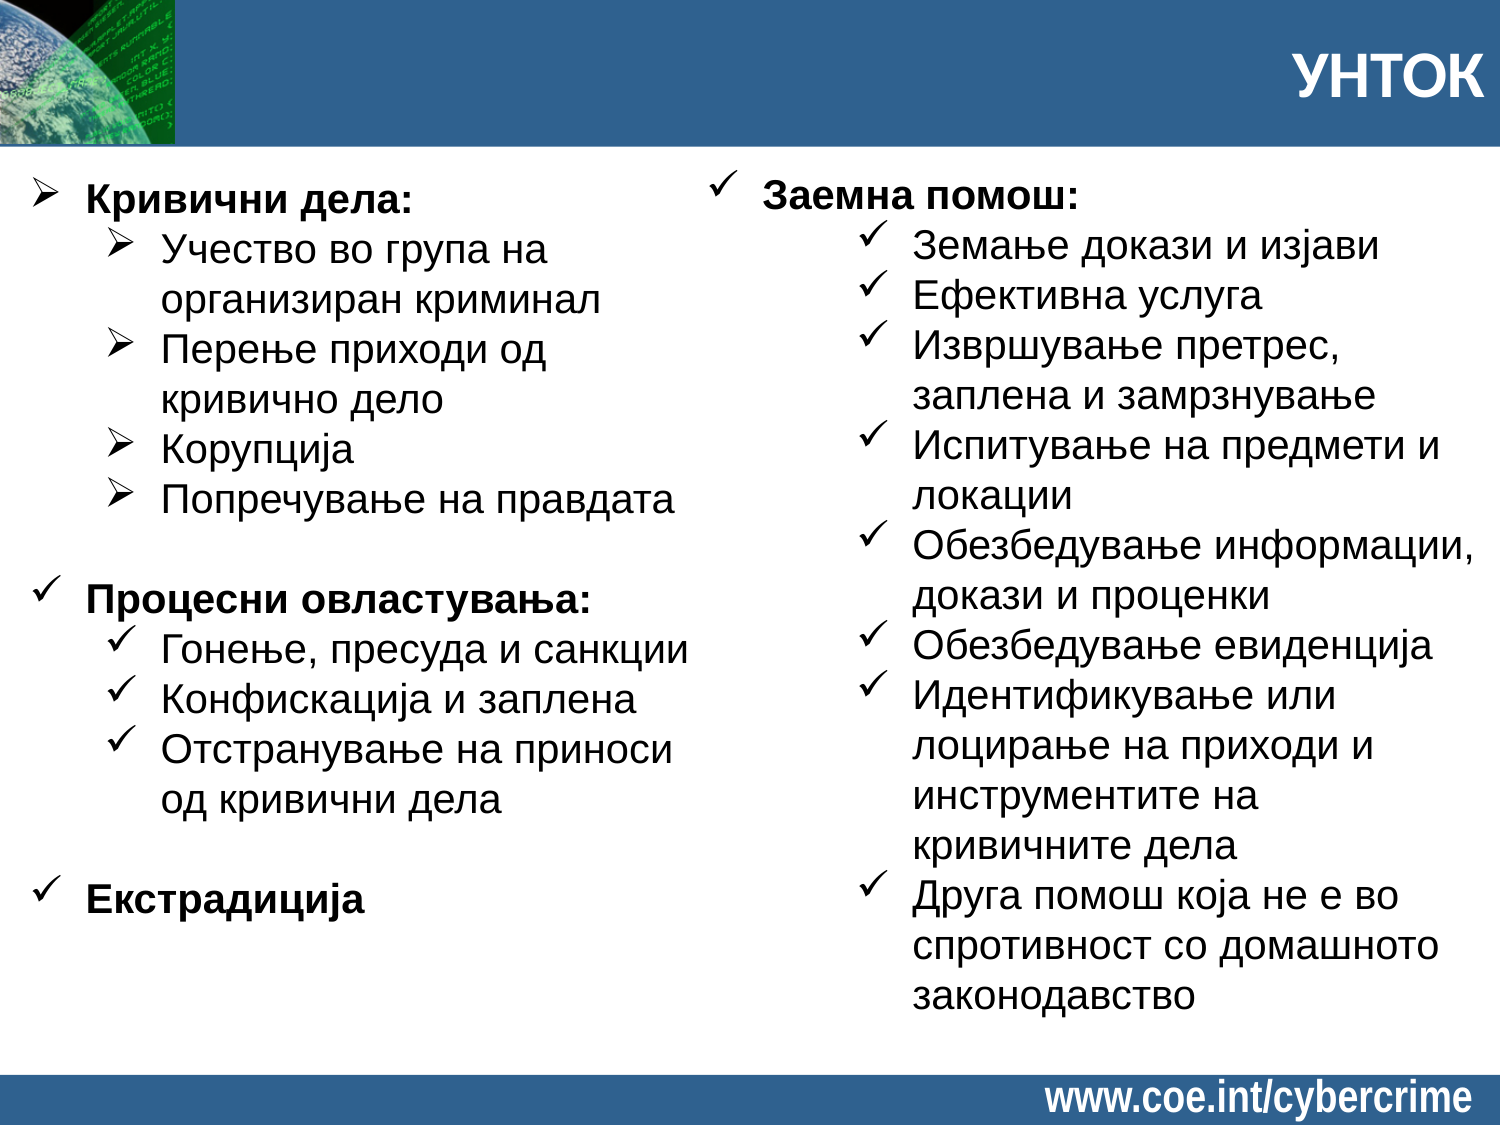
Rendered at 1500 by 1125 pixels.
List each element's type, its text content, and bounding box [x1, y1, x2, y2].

text_box Кривични дела: Учество во група на организиран криминал Перење приходи од кривично дело Корупција Попречување на правдата Процесни овластувања: Гонење, пресуда и санкции Конфискација и заплена Отстранување на приноси од кривични дела Екстрадиција [14, 164, 691, 930]
text_box УНТОК [177, 0, 1500, 149]
text_box [0, 1073, 691, 1125]
picture [0, 0, 175, 144]
text_box Заемна помош: Земање докази и изјави Ефективна услуга Извршување претрес, заплена и замрзнување Испитување на предмети и локации Обезбедување информации, докази и проценки Обезбедување евиденција Идентификување или лоцирање на приходи и инструментите на кривичните дела Друга помош која не е во спротивност со домашното законодавство [691, 160, 1500, 1125]
